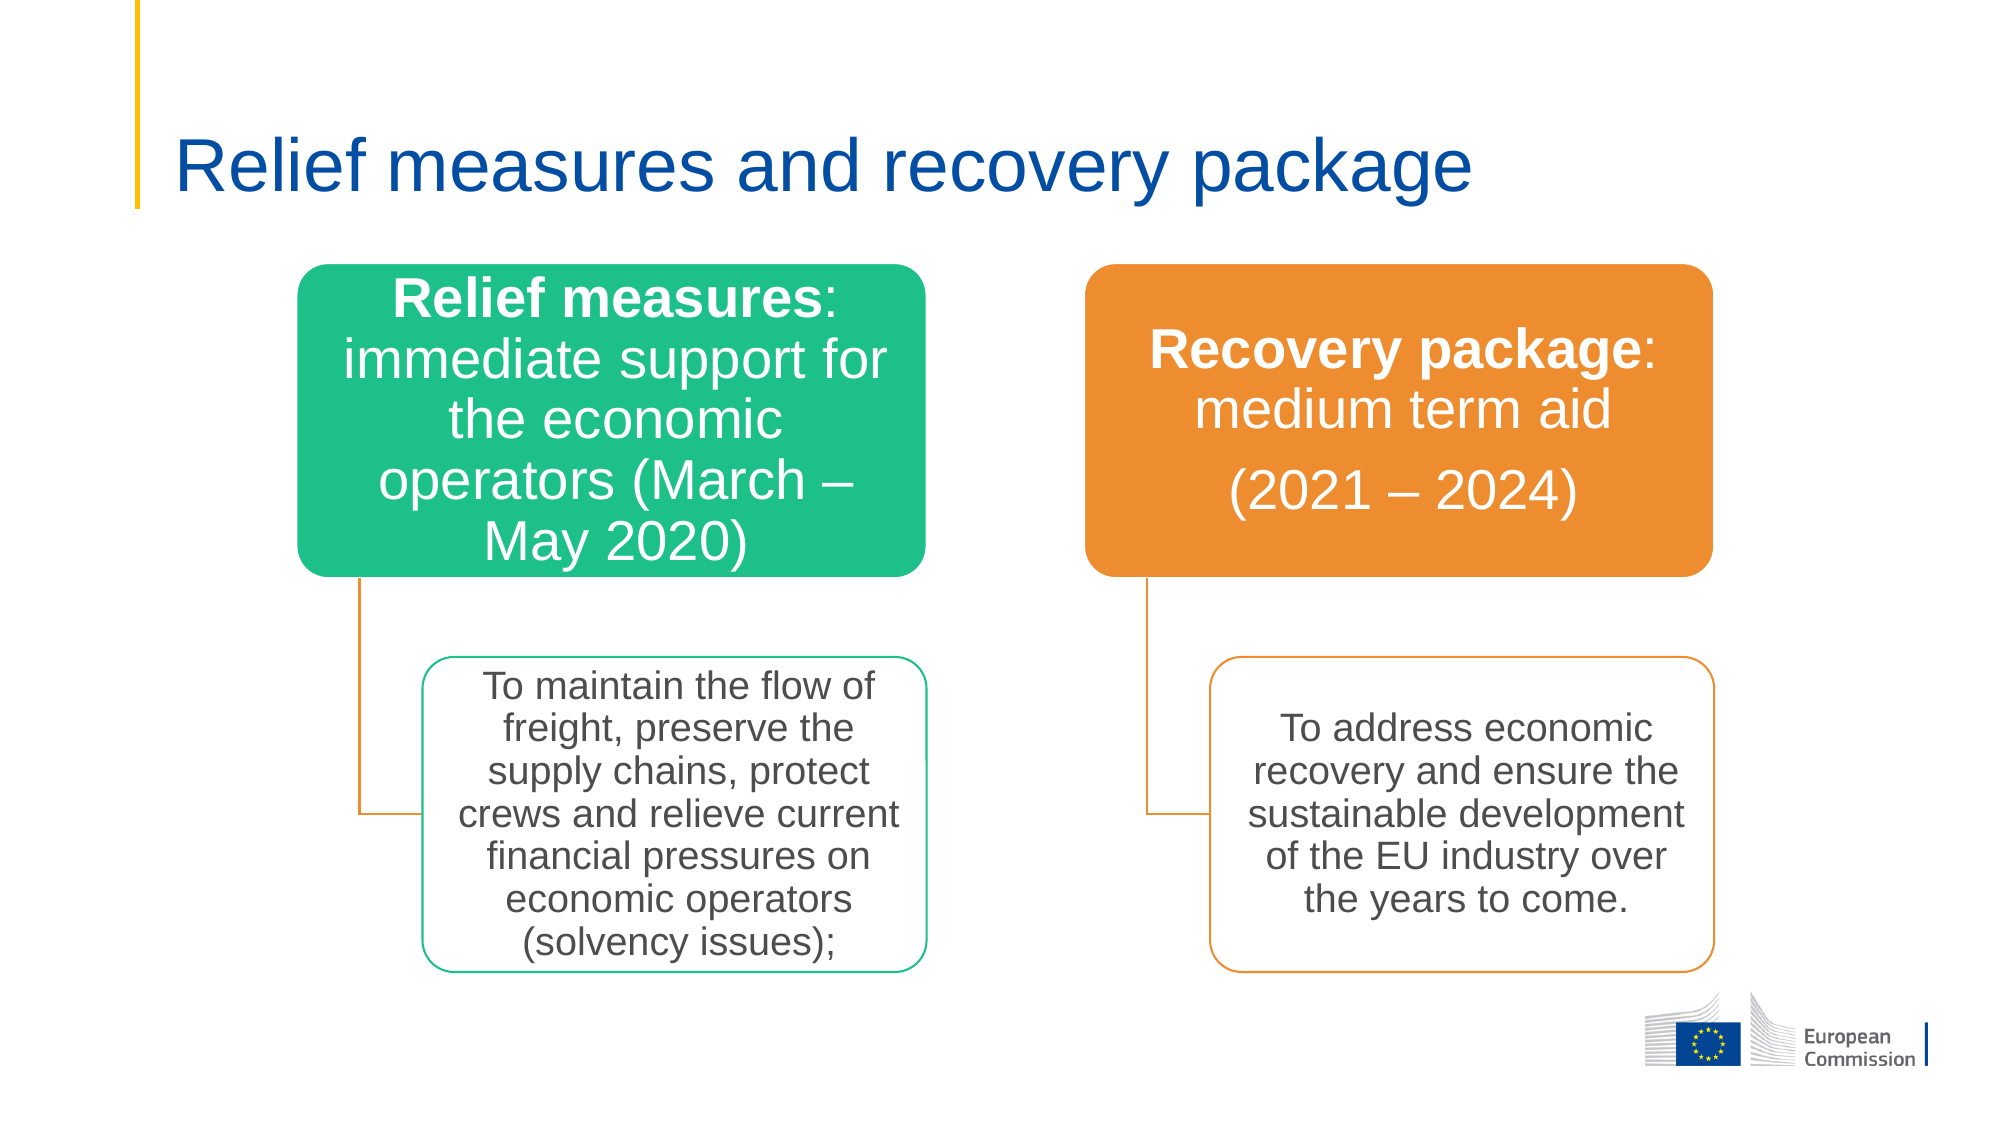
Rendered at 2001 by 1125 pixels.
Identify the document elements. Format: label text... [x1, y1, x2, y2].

picture [1645, 991, 1928, 1066]
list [45, 262, 1966, 973]
title Relief measures and recovery package [159, 79, 1885, 208]
